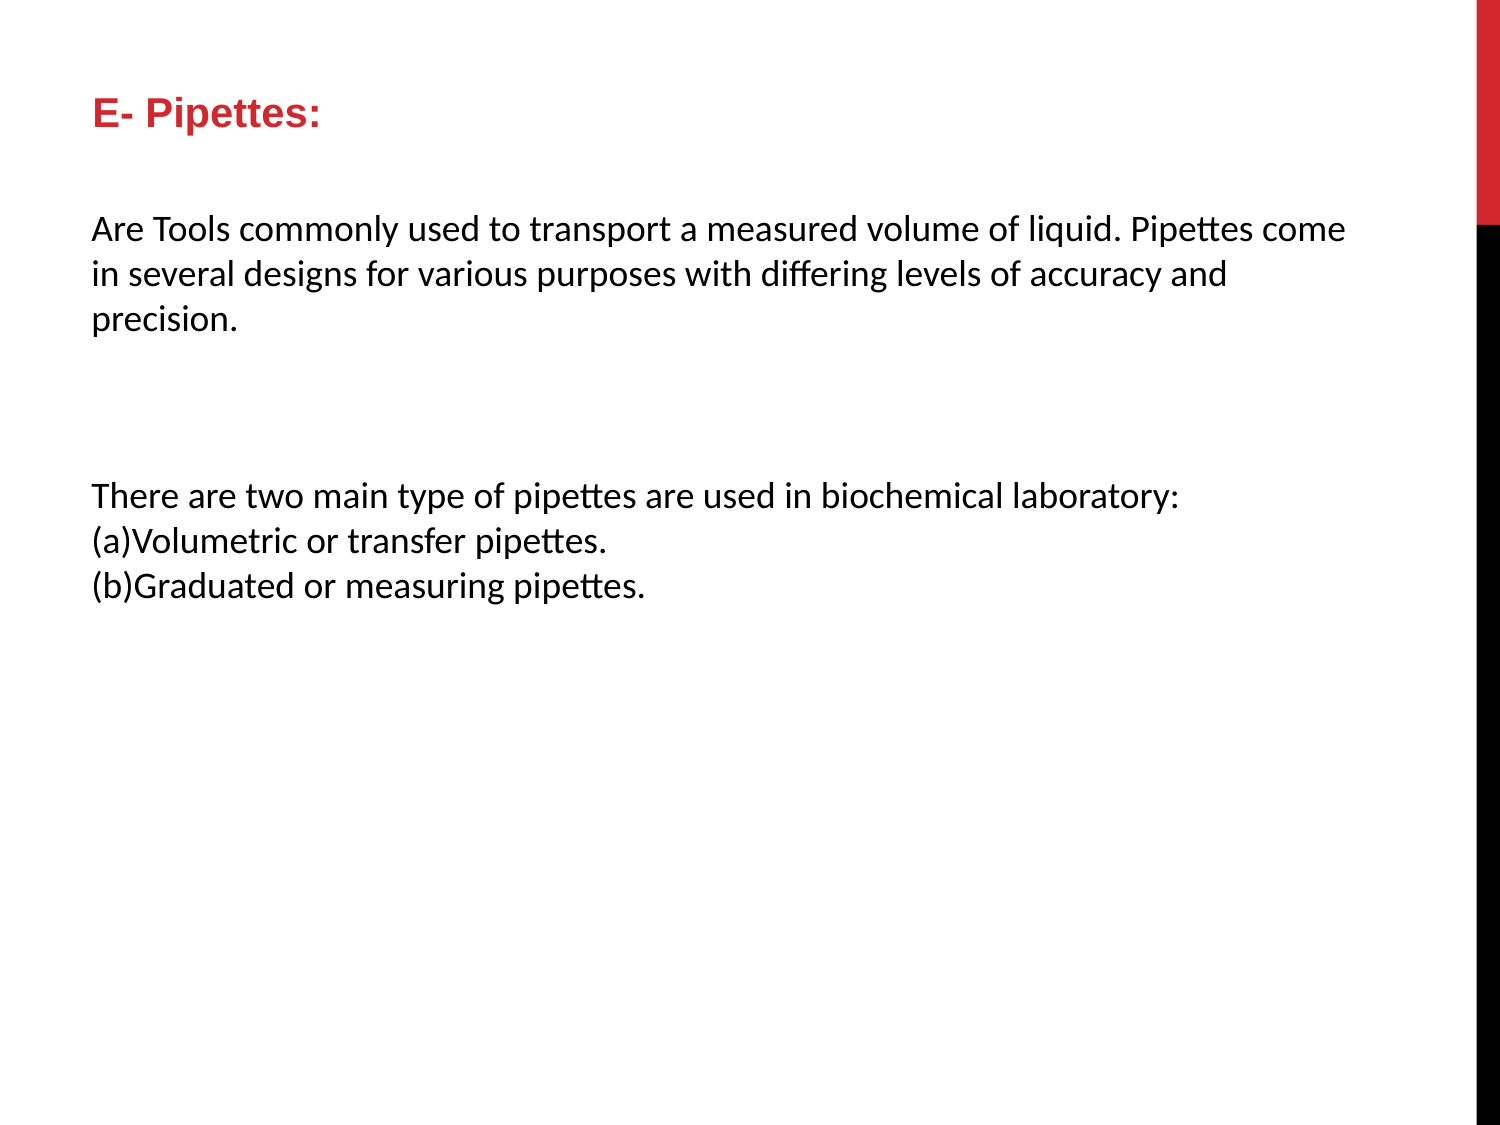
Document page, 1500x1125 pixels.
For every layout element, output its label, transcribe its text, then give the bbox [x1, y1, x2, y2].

text_box E- Pipettes: [77, 78, 338, 143]
text_box Are Tools commonly used to transport a measured volume of liquid. Pipettes come in several designs for various purposes with differing levels of accuracy and precision. [76, 196, 1365, 346]
text_box There are two main type of pipettes are used in biochemical laboratory: (a)Volumetric or transfer pipettes. (b)Graduated or measuring pipettes. [76, 463, 1365, 614]
